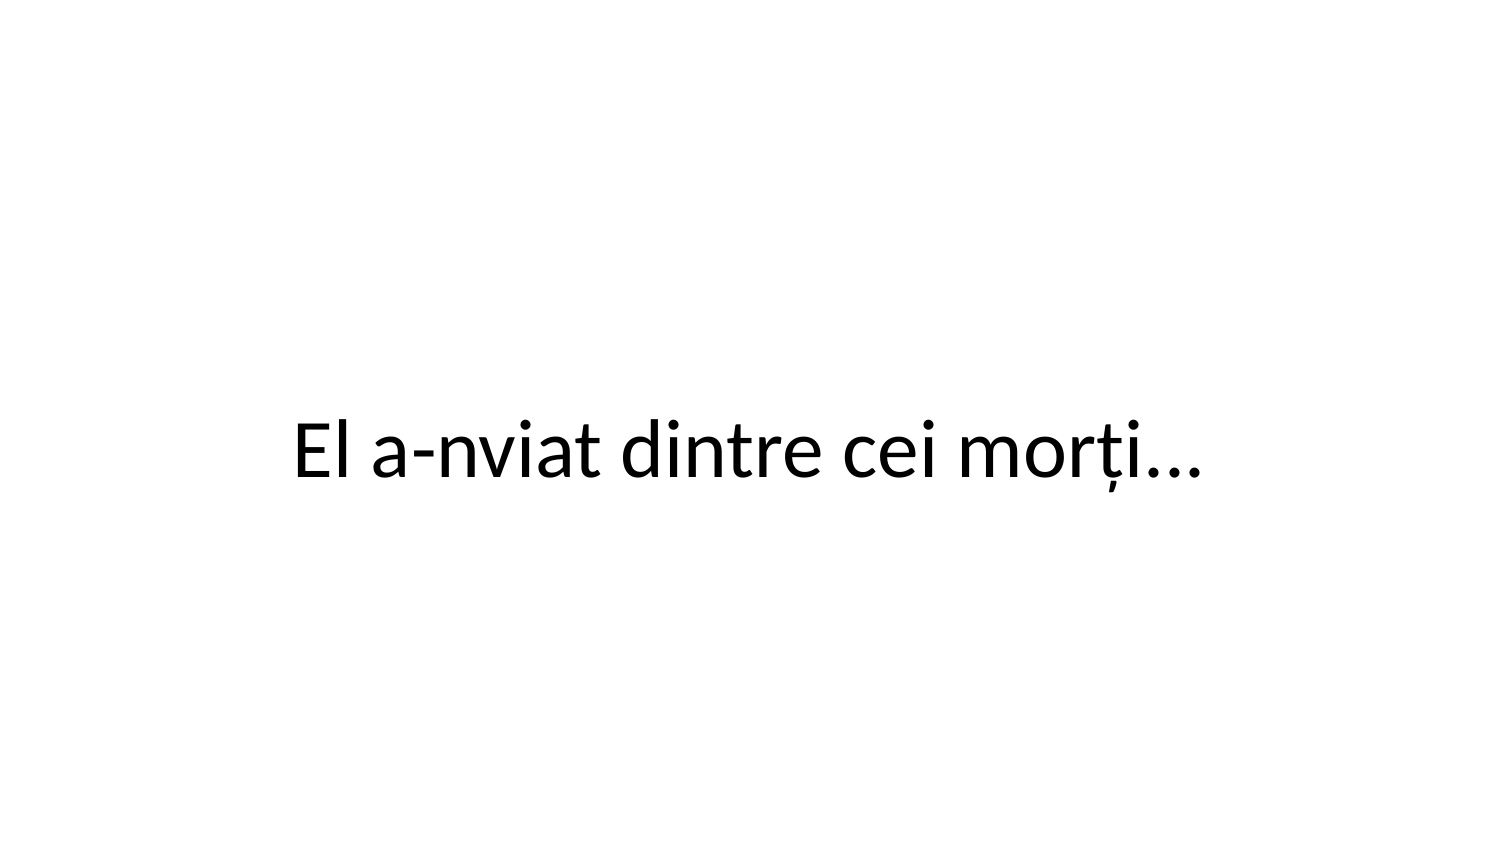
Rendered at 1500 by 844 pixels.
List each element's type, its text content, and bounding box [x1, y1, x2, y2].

text_box El a-nviat dintre cei morți... [277, 341, 1223, 502]
